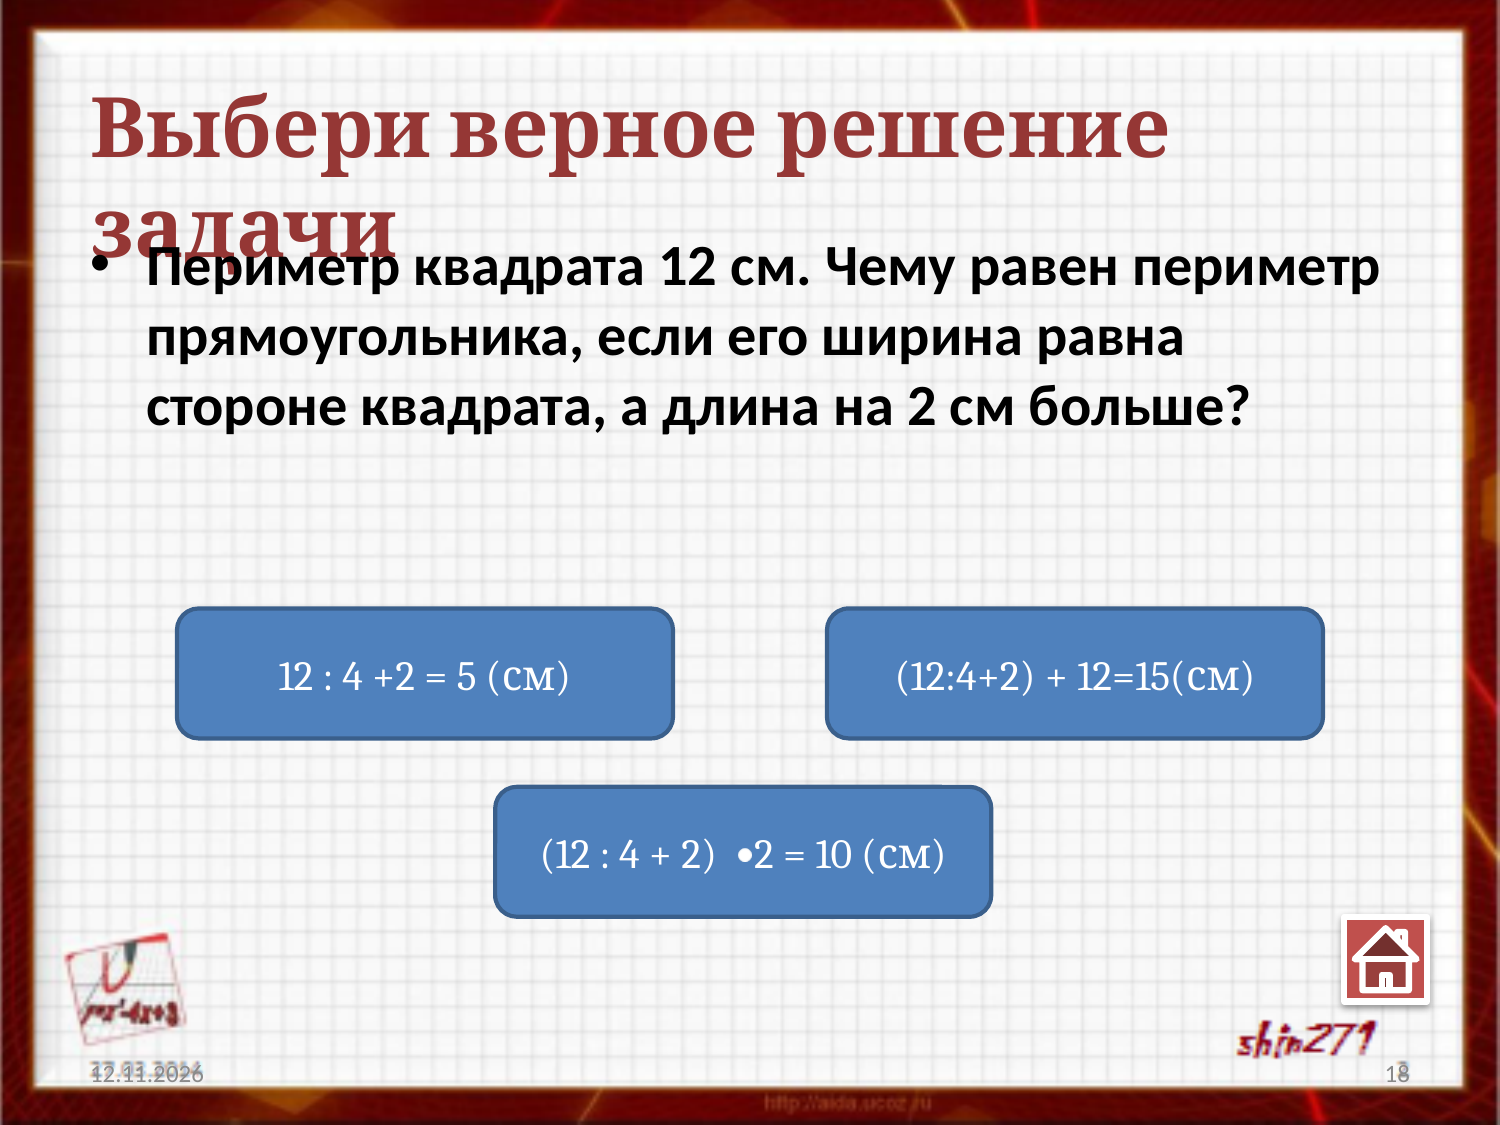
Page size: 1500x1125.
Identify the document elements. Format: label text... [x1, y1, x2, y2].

text_box 12 : 4 +2 = 5 (см) [174, 606, 676, 741]
text_box (12:4+2) + 12=15(см) [824, 606, 1326, 741]
text_box Периметр квадрата 12 см. Чему равен периметр прямоугольника, если его ширина равна стороне квадрата, а длина на 2 см больше? [75, 219, 1412, 445]
text_box Выбери верное решение задачи [75, 66, 1428, 281]
text_box (12 : 4 + 2) 2 = 10 (см) [493, 784, 994, 919]
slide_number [75, 1042, 425, 1103]
text_box [1341, 914, 1430, 1005]
slide_number 18 [1074, 1042, 1425, 1103]
picture [0, 0, 1500, 1125]
